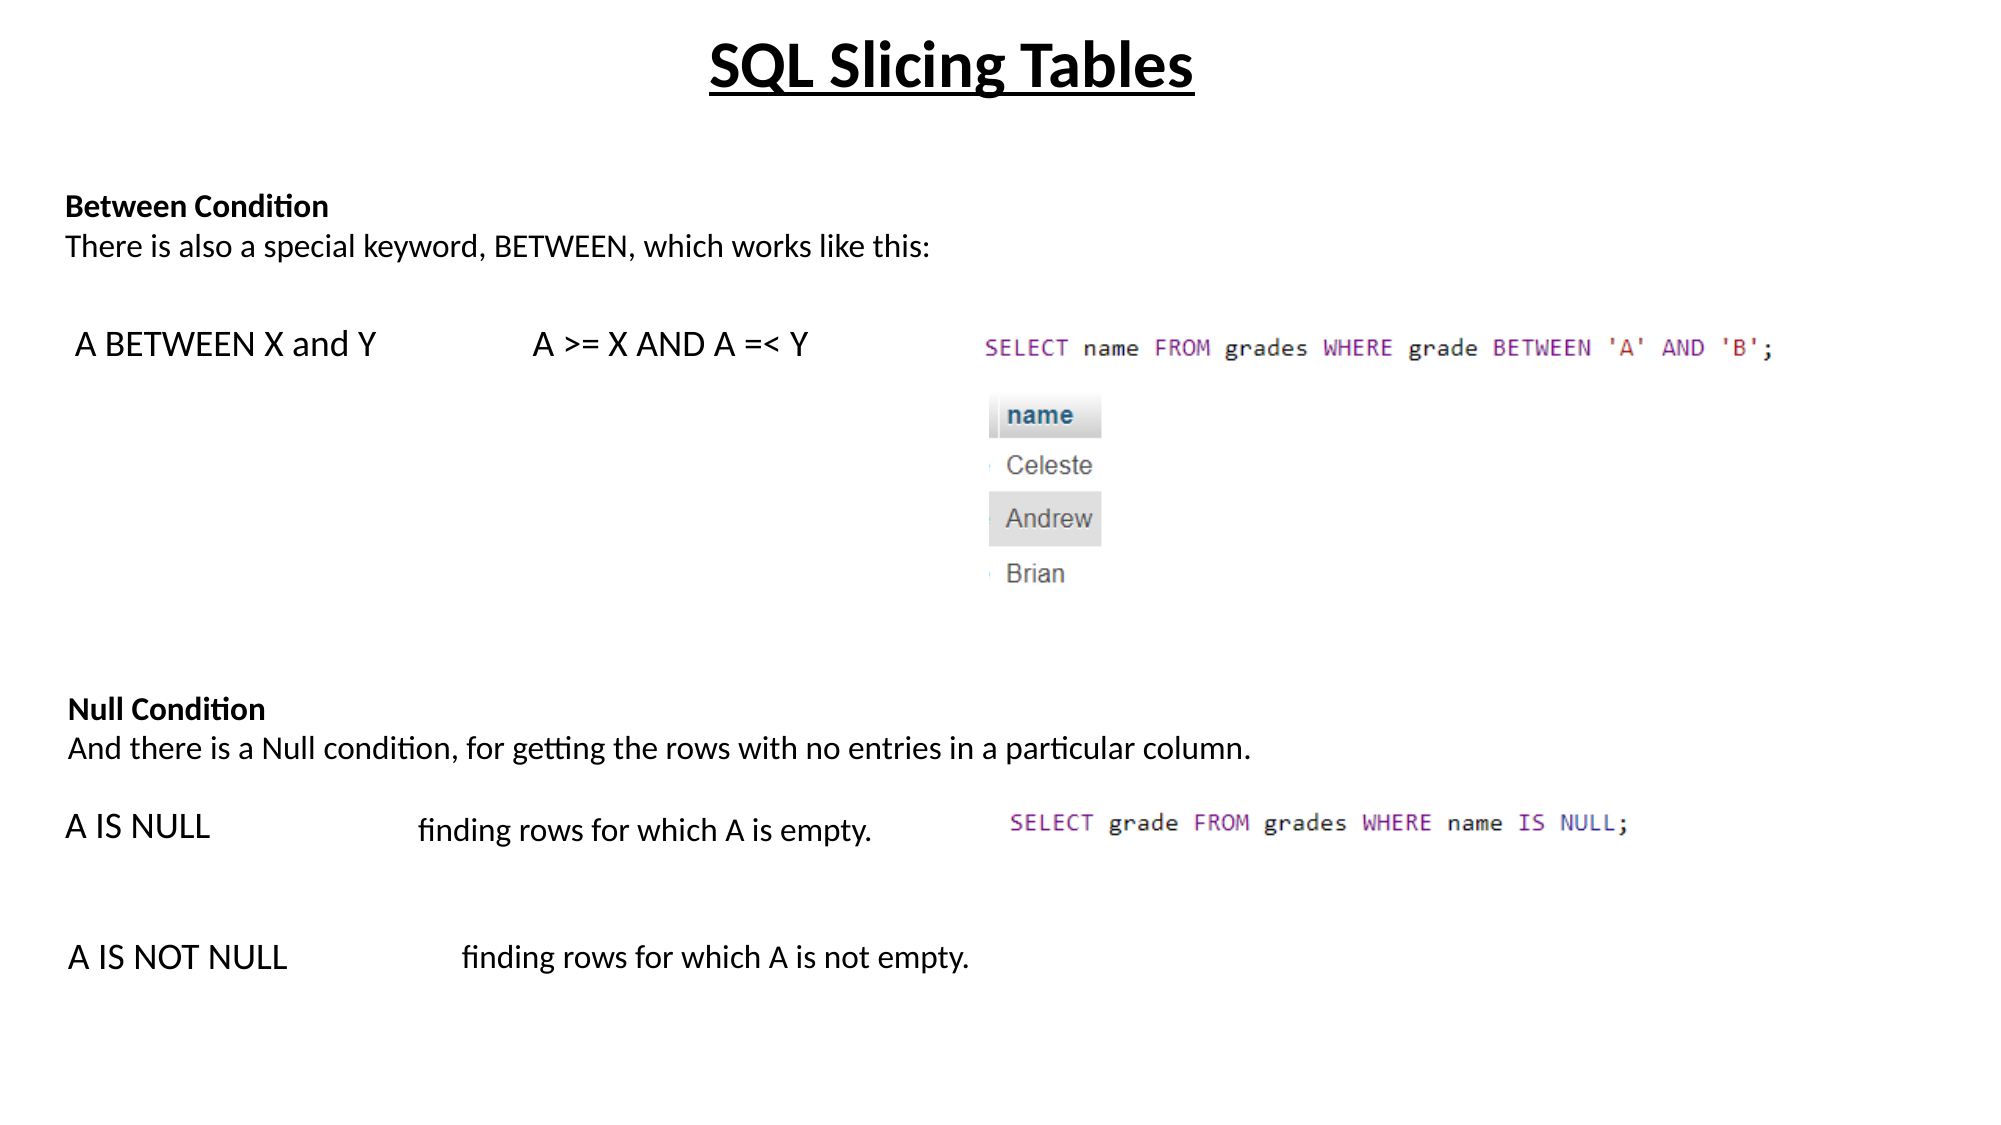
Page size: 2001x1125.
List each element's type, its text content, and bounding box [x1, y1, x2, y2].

text_box A IS NOT NULL [53, 925, 312, 985]
text_box Null Condition And there is a Null condition, for getting the rows with no entries in a particular column. [53, 679, 1381, 774]
text_box finding rows for which A is not empty. [447, 927, 1024, 983]
text_box finding rows for which A is empty. [403, 801, 1054, 856]
picture [979, 327, 1782, 372]
picture [1001, 802, 1630, 845]
text_box A IS NULL [50, 793, 267, 854]
text_box Between Condition There is also a special keyword, BETWEEN, which works like this: [50, 176, 1049, 272]
text_box A >= X AND A =< Y [509, 311, 824, 372]
text_box SQL Slicing Tables [694, 13, 1210, 109]
picture [989, 377, 1109, 600]
text_box A BETWEEN X and Y [59, 311, 404, 372]
